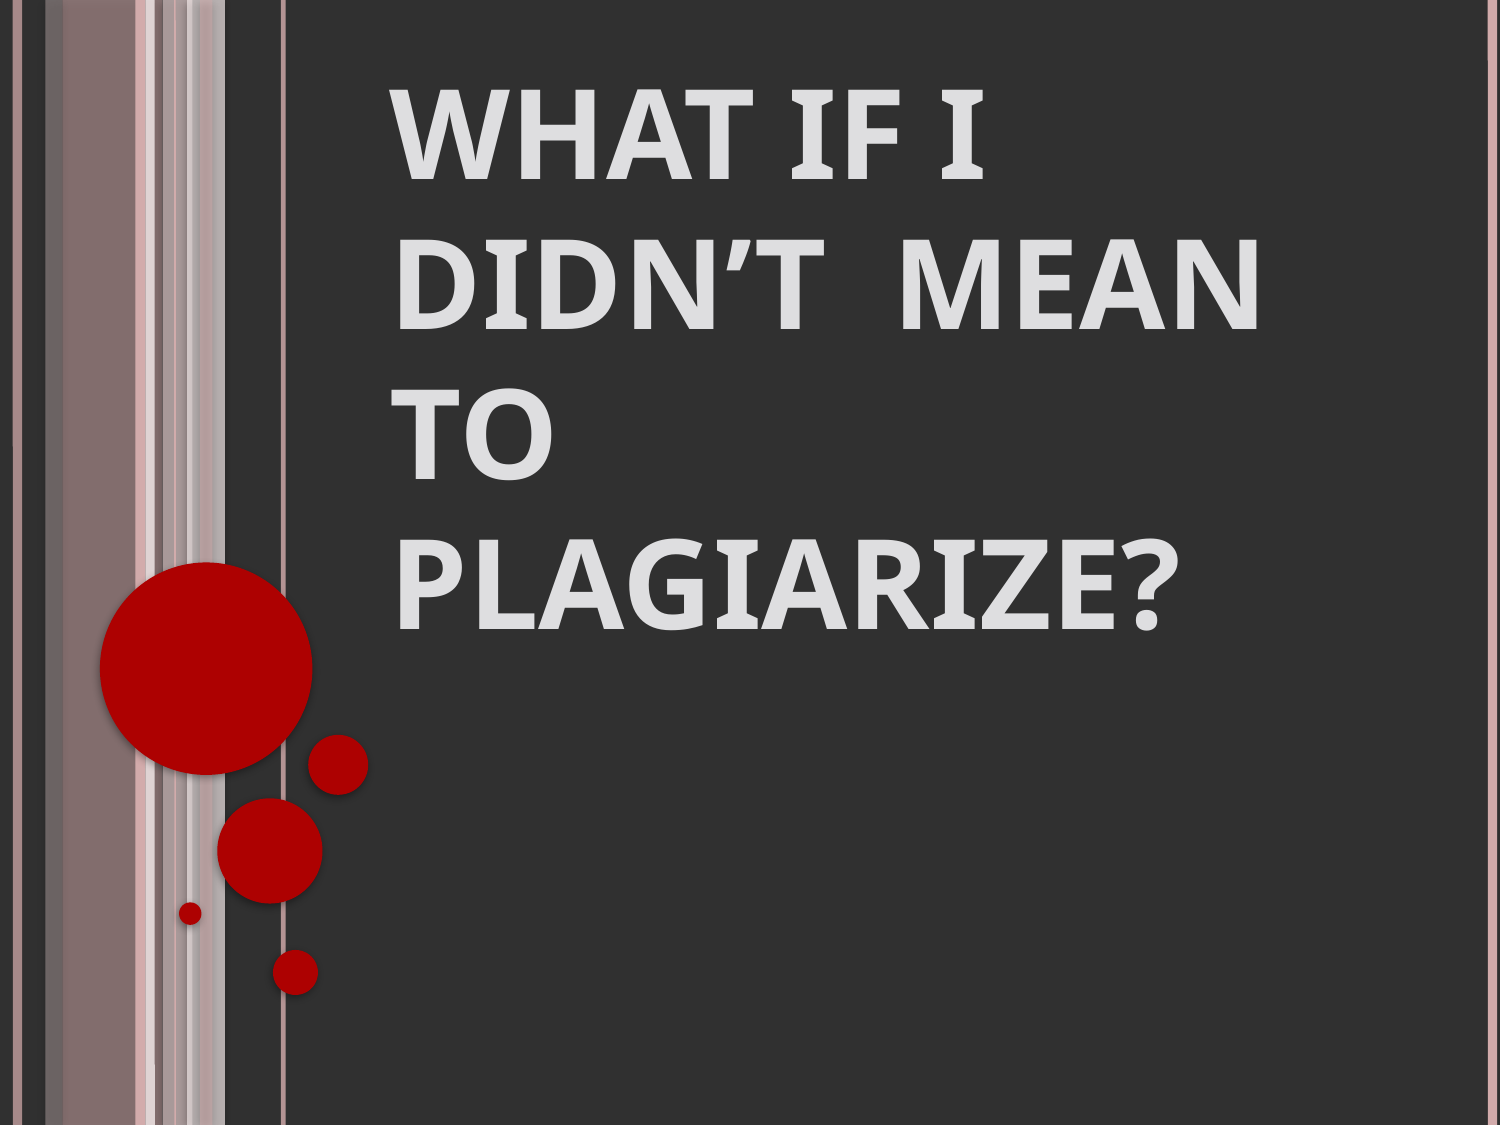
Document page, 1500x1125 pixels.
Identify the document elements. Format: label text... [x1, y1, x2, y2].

title What if I didn’t mean to plagiarize? [375, 474, 1388, 812]
